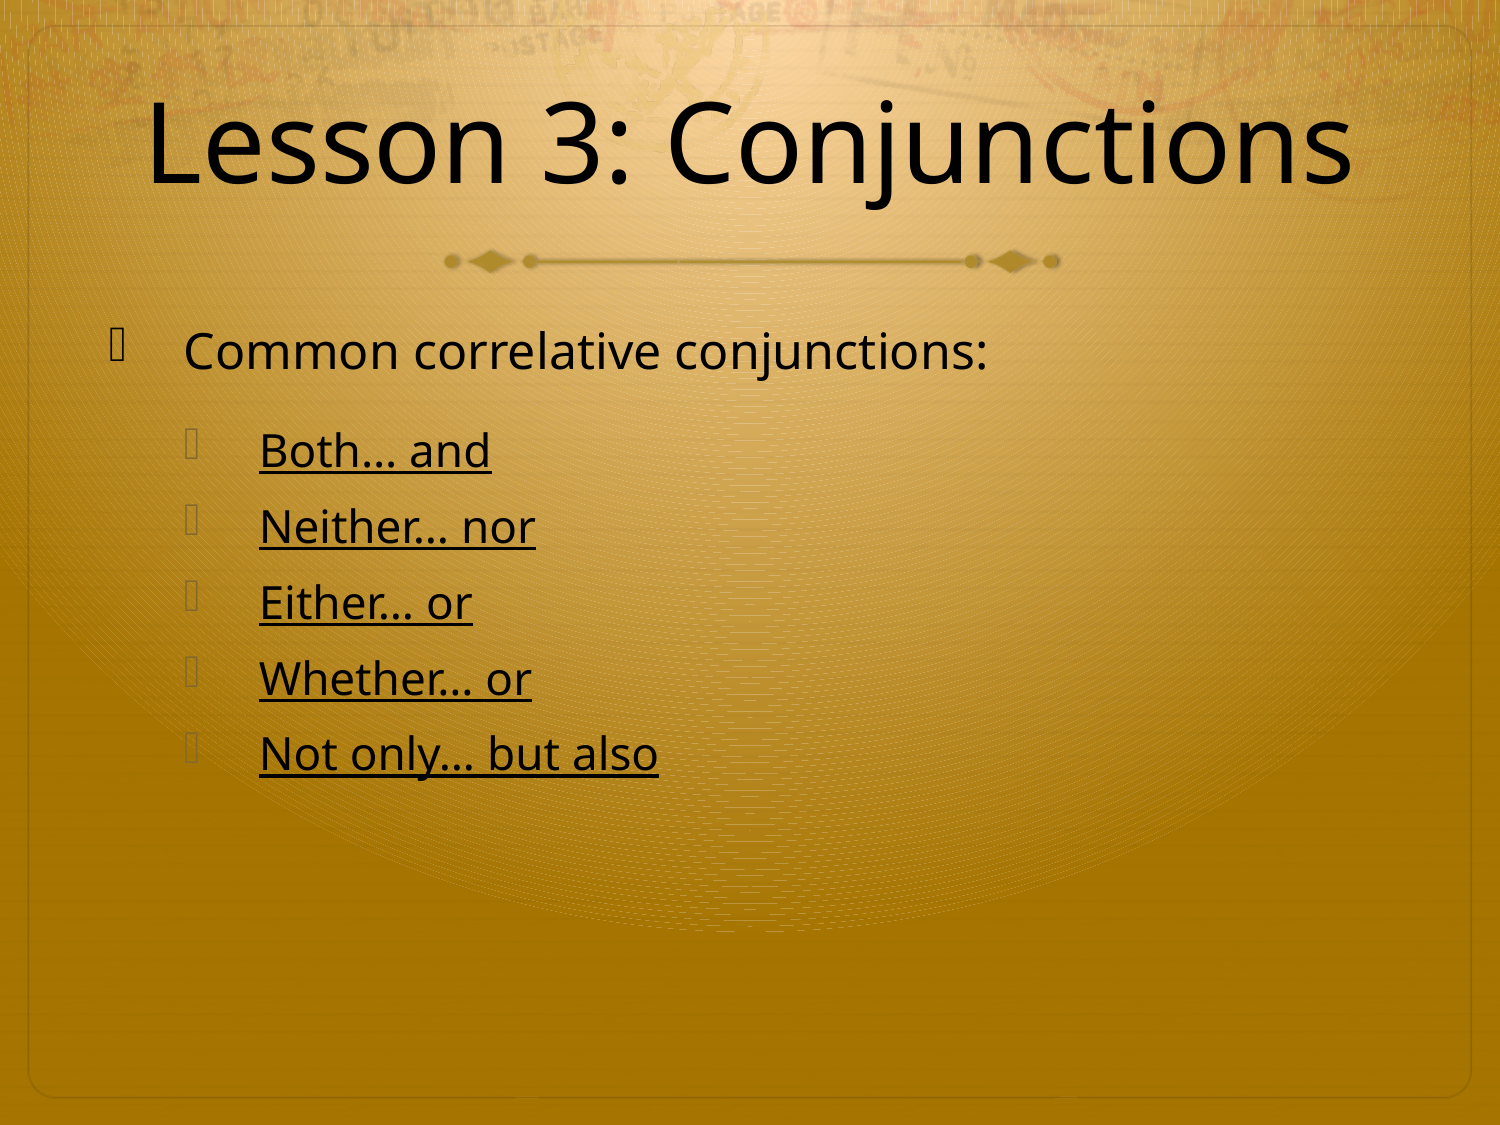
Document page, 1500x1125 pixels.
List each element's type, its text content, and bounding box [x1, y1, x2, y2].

picture [0, 0, 1500, 1125]
title Lesson 3: Conjunctions [93, 45, 1407, 233]
list Common correlative conjunctions: Both… and Neither… nor Either… or Whether… or Not only… but also [93, 312, 1407, 988]
